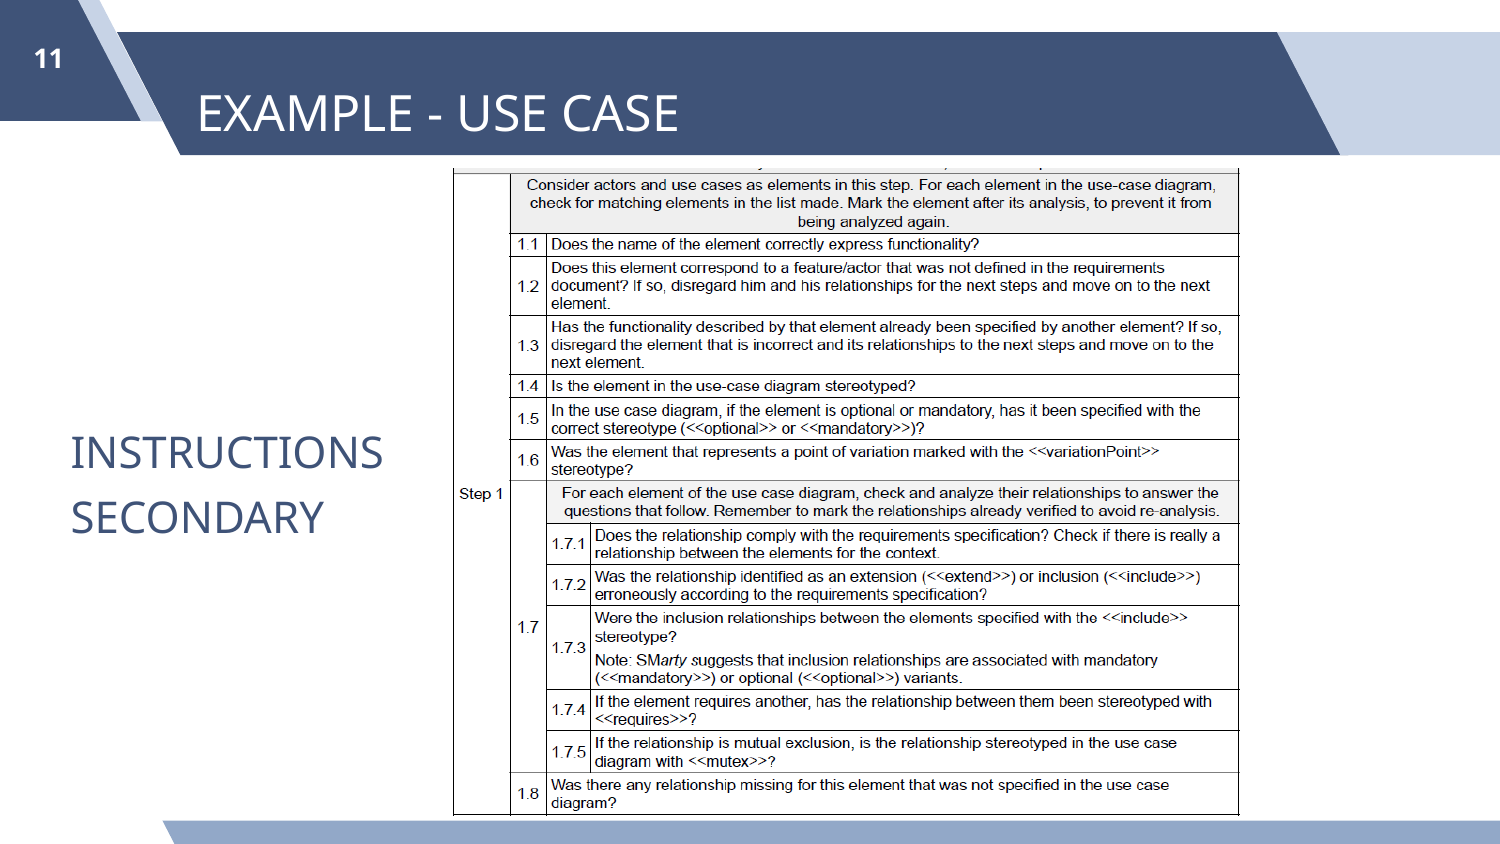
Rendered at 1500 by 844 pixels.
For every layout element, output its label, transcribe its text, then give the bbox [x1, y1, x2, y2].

picture [451, 167, 1246, 819]
list INSTRUCTIONS SECONDARY [55, 202, 403, 765]
slide_number ‹#› [0, 0, 98, 121]
title EXAMPLE - USE CASE [181, 45, 1285, 169]
